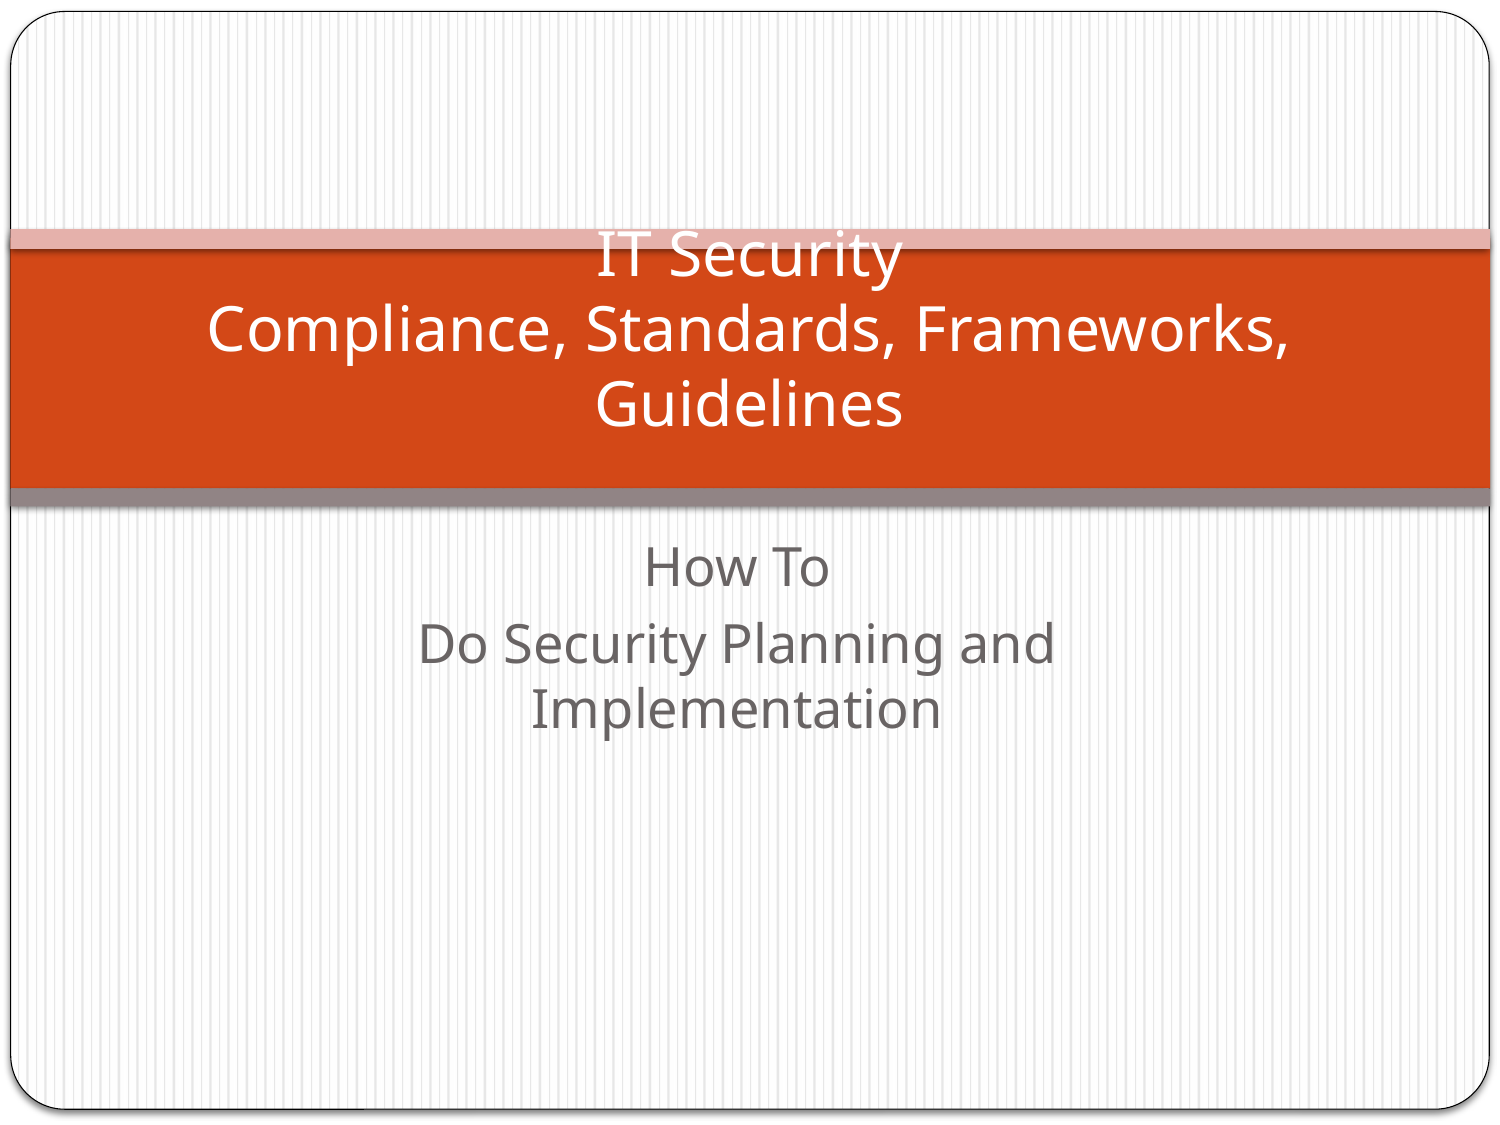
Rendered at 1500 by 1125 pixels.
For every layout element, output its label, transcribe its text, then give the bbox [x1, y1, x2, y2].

title IT Security Compliance, Standards, Frameworks, Guidelines [75, 247, 1425, 489]
subtitle How To Do Security Planning and Implementation [212, 525, 1263, 788]
